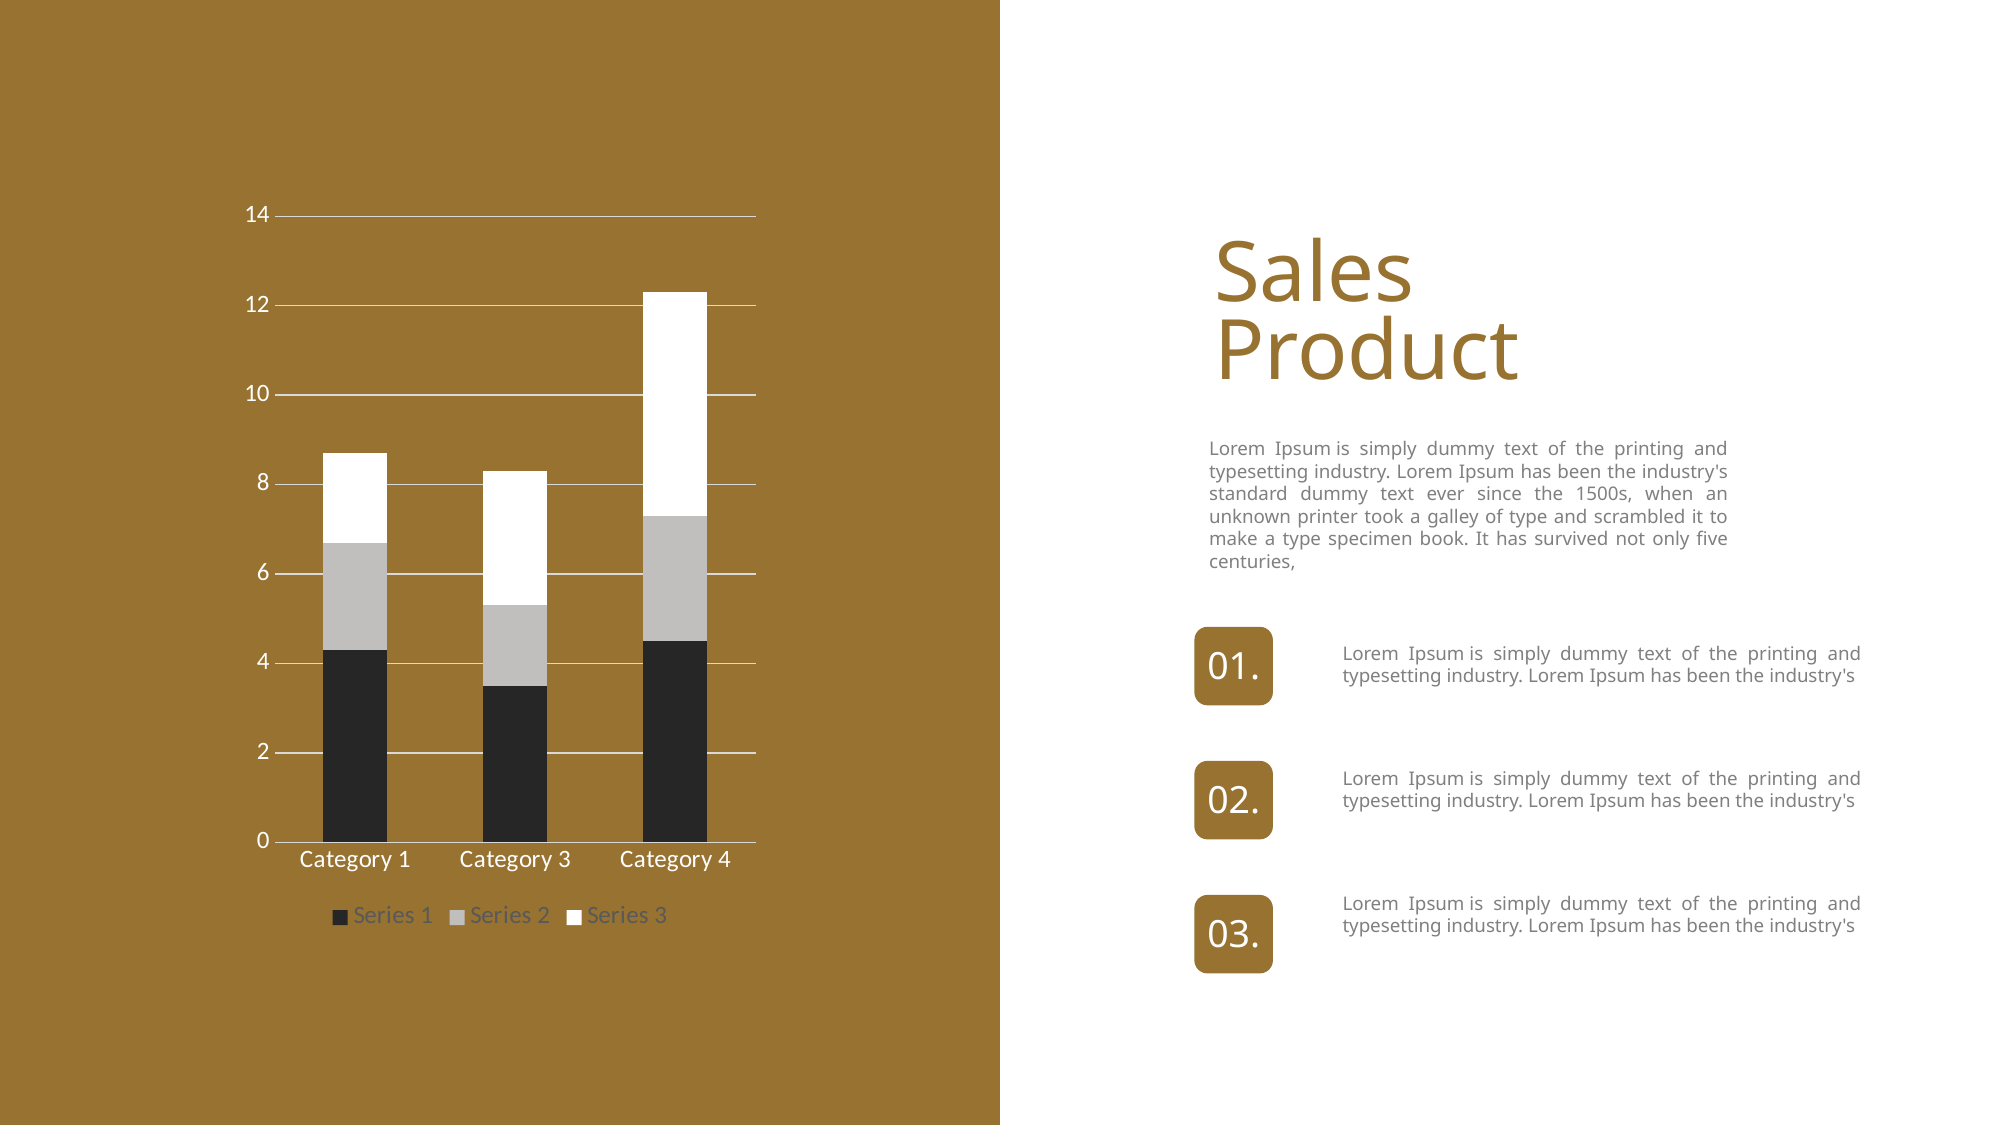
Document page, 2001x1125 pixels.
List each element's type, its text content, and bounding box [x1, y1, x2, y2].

text_box 02. [1191, 758, 1277, 838]
text_box Lorem Ipsum is simply dummy text of the printing and typesetting industry. Lorem Ipsum has been the industry's standard dummy text ever since the 1500s, when an unknown printer took a galley of type and scrambled it to make a type specimen book. It has survived not only five centuries, [1194, 429, 1743, 580]
text_box Product [1198, 306, 1793, 386]
text_box Lorem Ipsum is simply dummy text of the printing and typesetting industry. Lorem Ipsum has been the industry's [1327, 759, 1876, 819]
text_box 03. [1191, 892, 1277, 972]
chart [233, 188, 767, 937]
text_box Lorem Ipsum is simply dummy text of the printing and typesetting industry. Lorem Ipsum has been the industry's [1327, 633, 1876, 694]
text_box Lorem Ipsum is simply dummy text of the printing and typesetting industry. Lorem Ipsum has been the industry's [1327, 884, 1876, 945]
text_box Sales [1198, 228, 1861, 308]
text_box [0, 0, 1001, 1125]
text_box 01. [1191, 624, 1277, 704]
